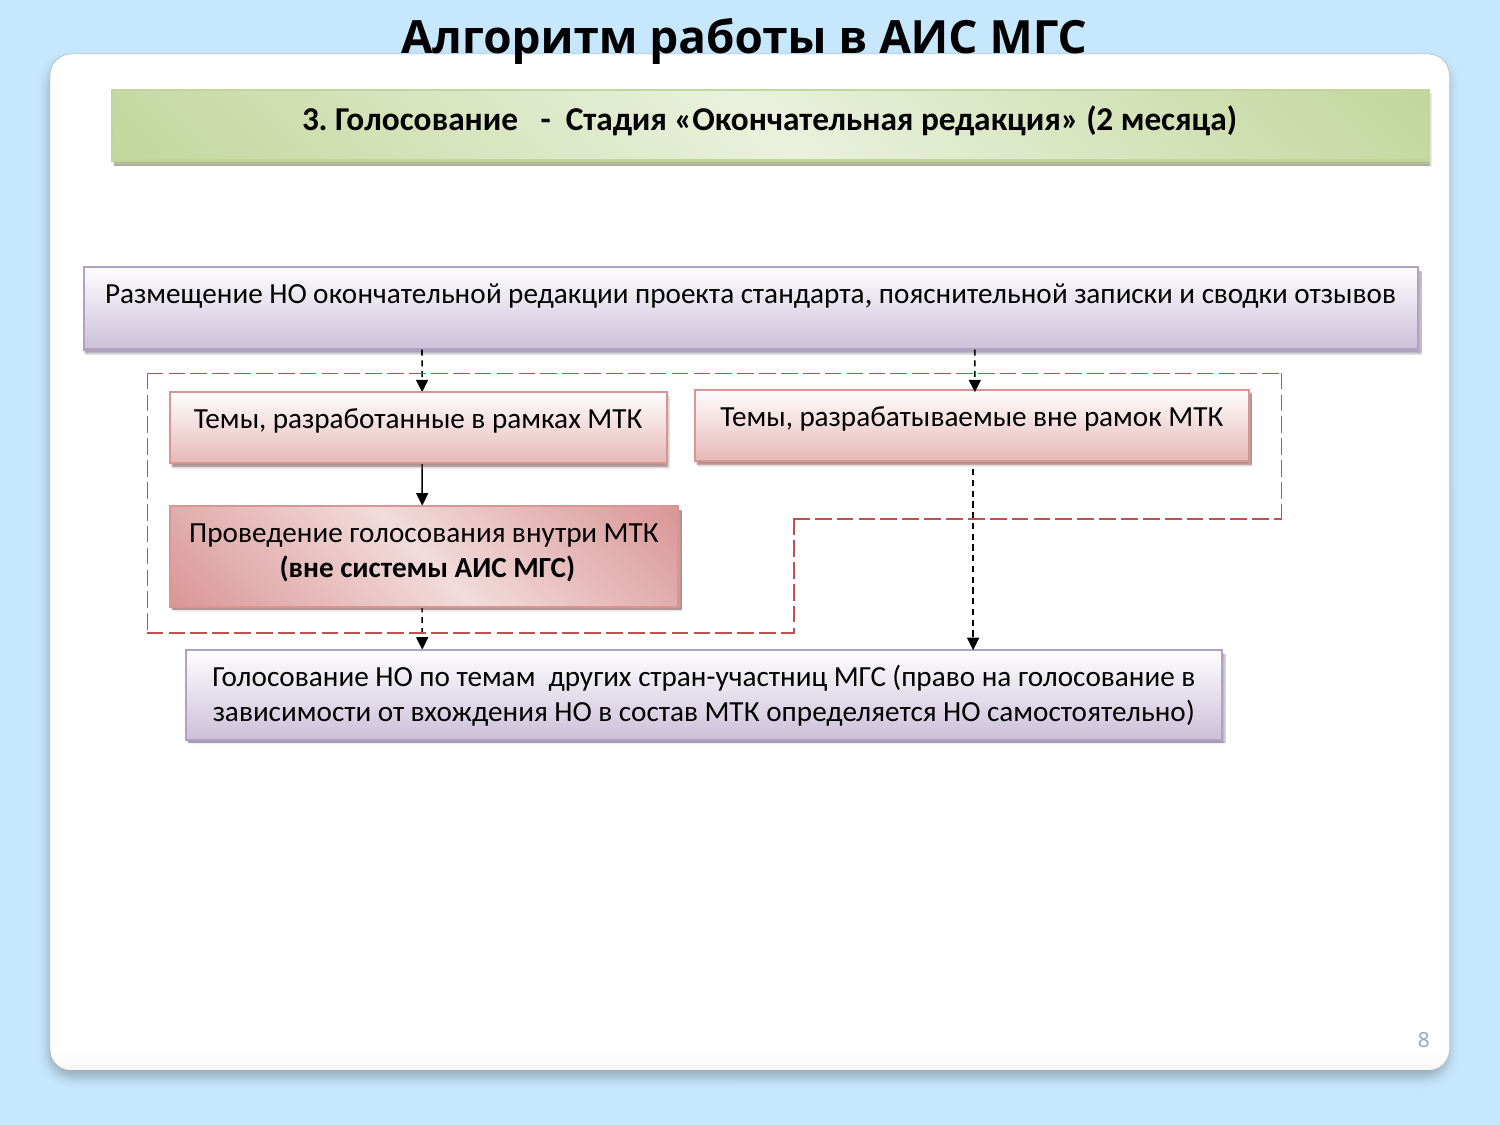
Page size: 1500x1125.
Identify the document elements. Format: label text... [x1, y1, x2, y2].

slide_number 8 [1369, 1002, 1445, 1063]
text_box Алгоритм работы в АИС МГС [64, 0, 1424, 70]
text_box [83, 266, 1419, 740]
text_box 3. Голосование - Стадия «Окончательная редакция» (2 месяца) [112, 89, 1429, 161]
